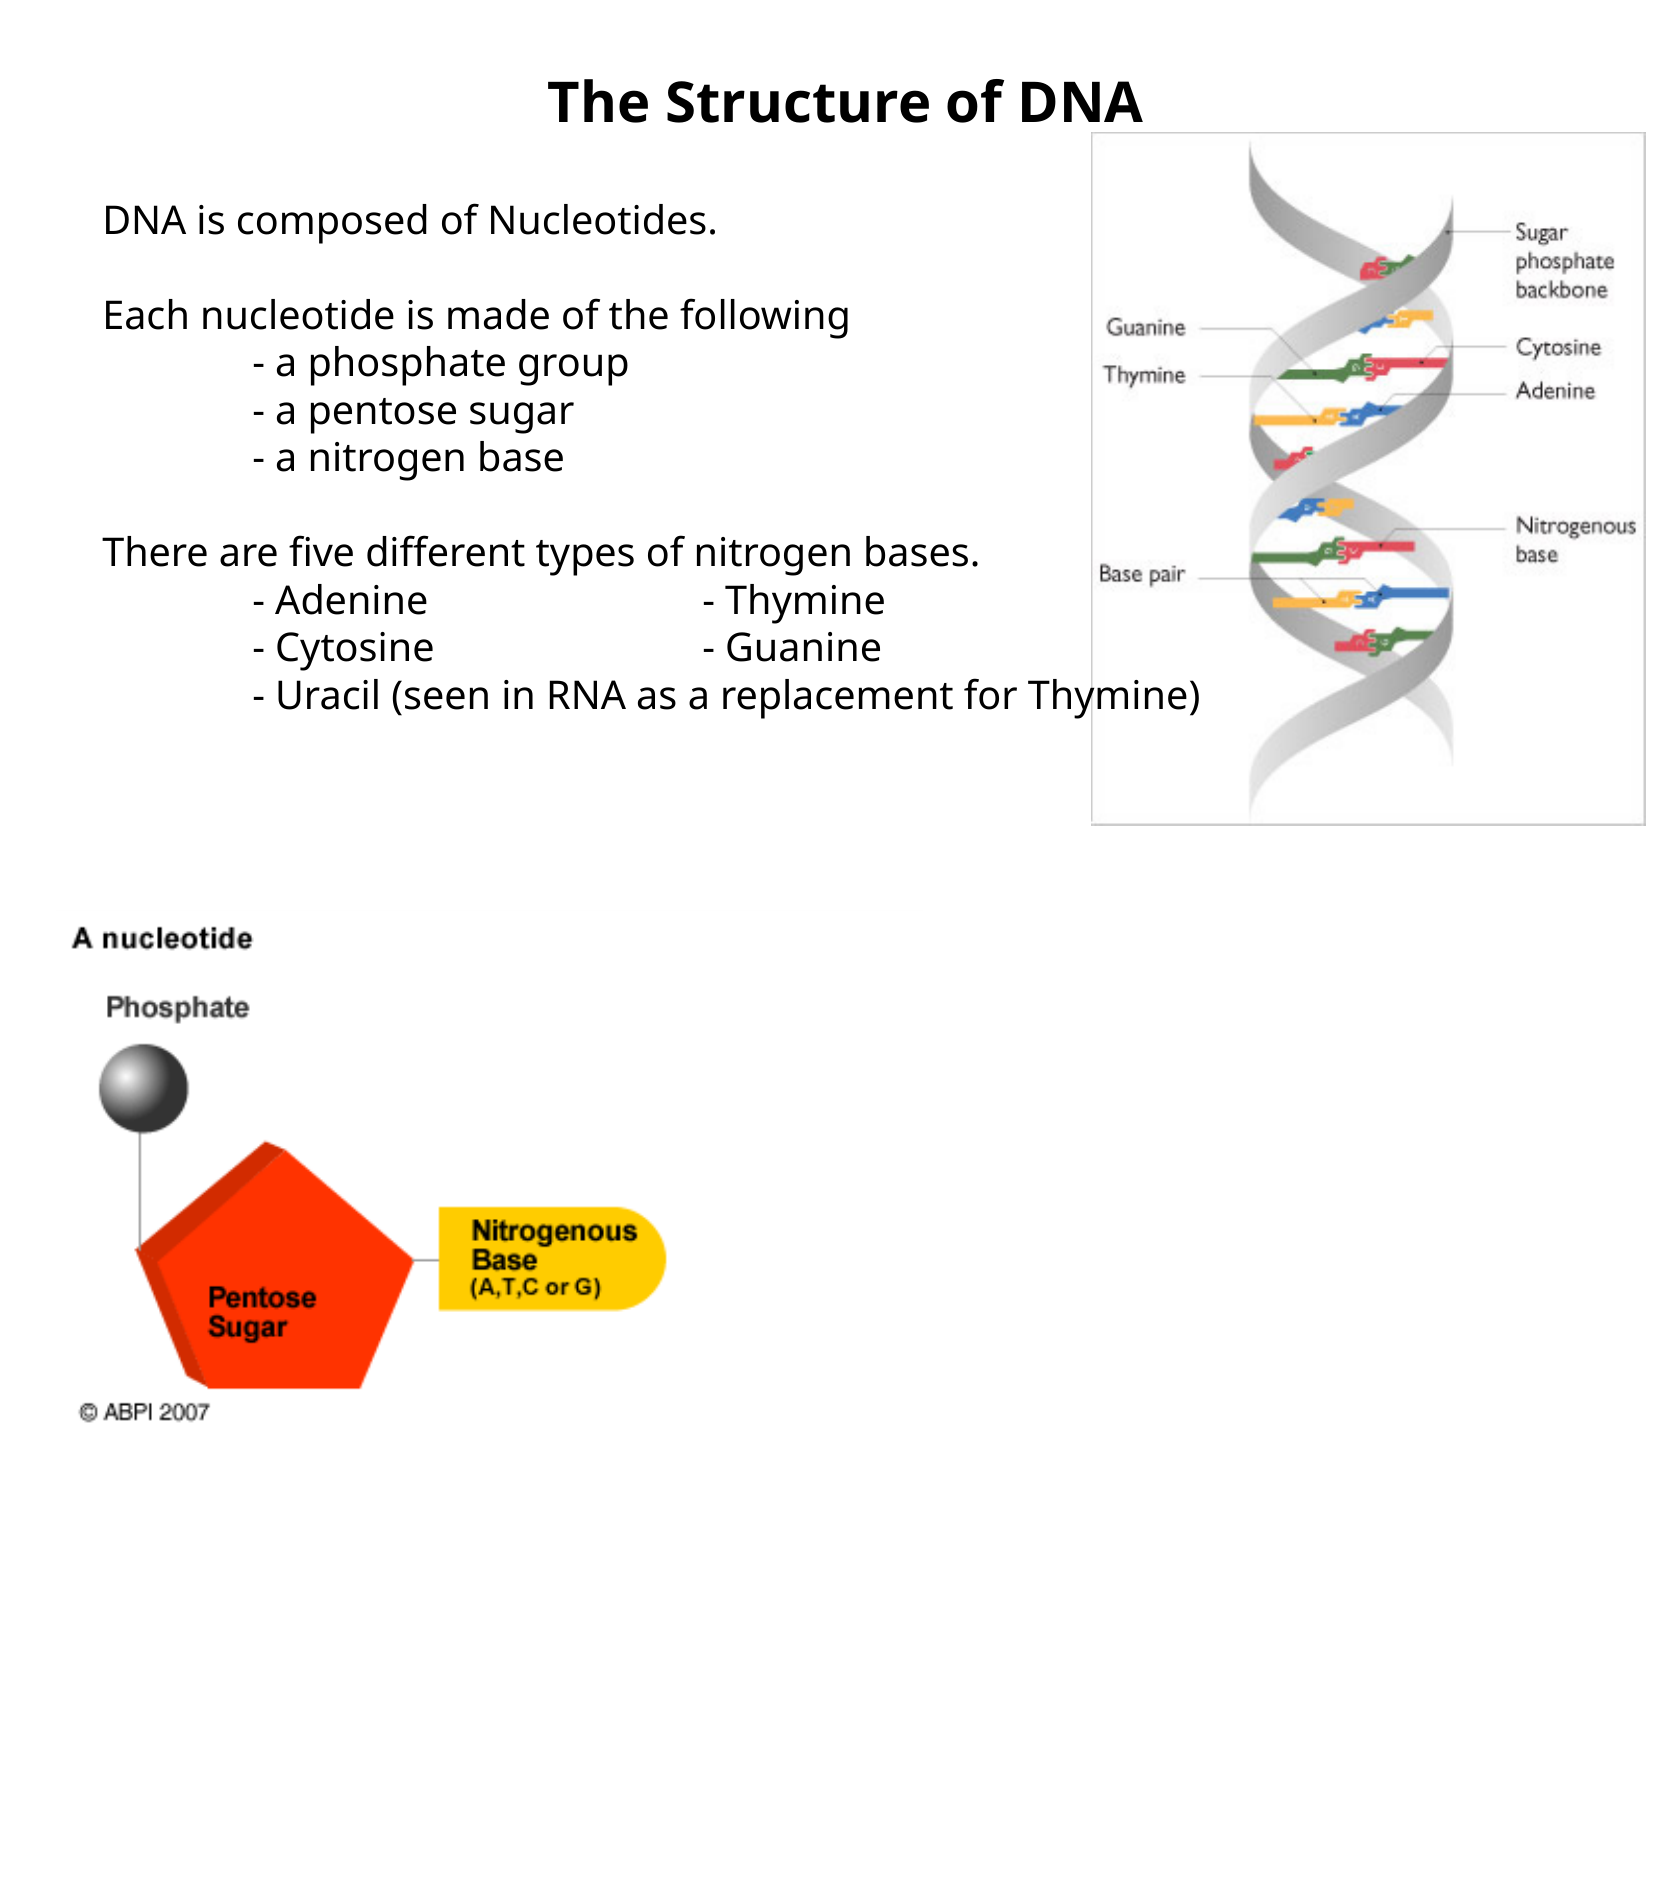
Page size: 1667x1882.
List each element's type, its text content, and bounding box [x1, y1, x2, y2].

text_box The Structure of DNA [191, 58, 1500, 141]
picture [1091, 132, 1646, 826]
picture [55, 909, 924, 1431]
text_box DNA is composed of Nucleotides. Each nucleotide is made of the following - a phosphate group - a pentose sugar - a nitrogen base There are five different types of nitrogen bases. - Adenine - Thymine - Cytosine - Guanine - Uracil (seen in RNA as a replacement for Thymine) [87, 187, 1086, 725]
